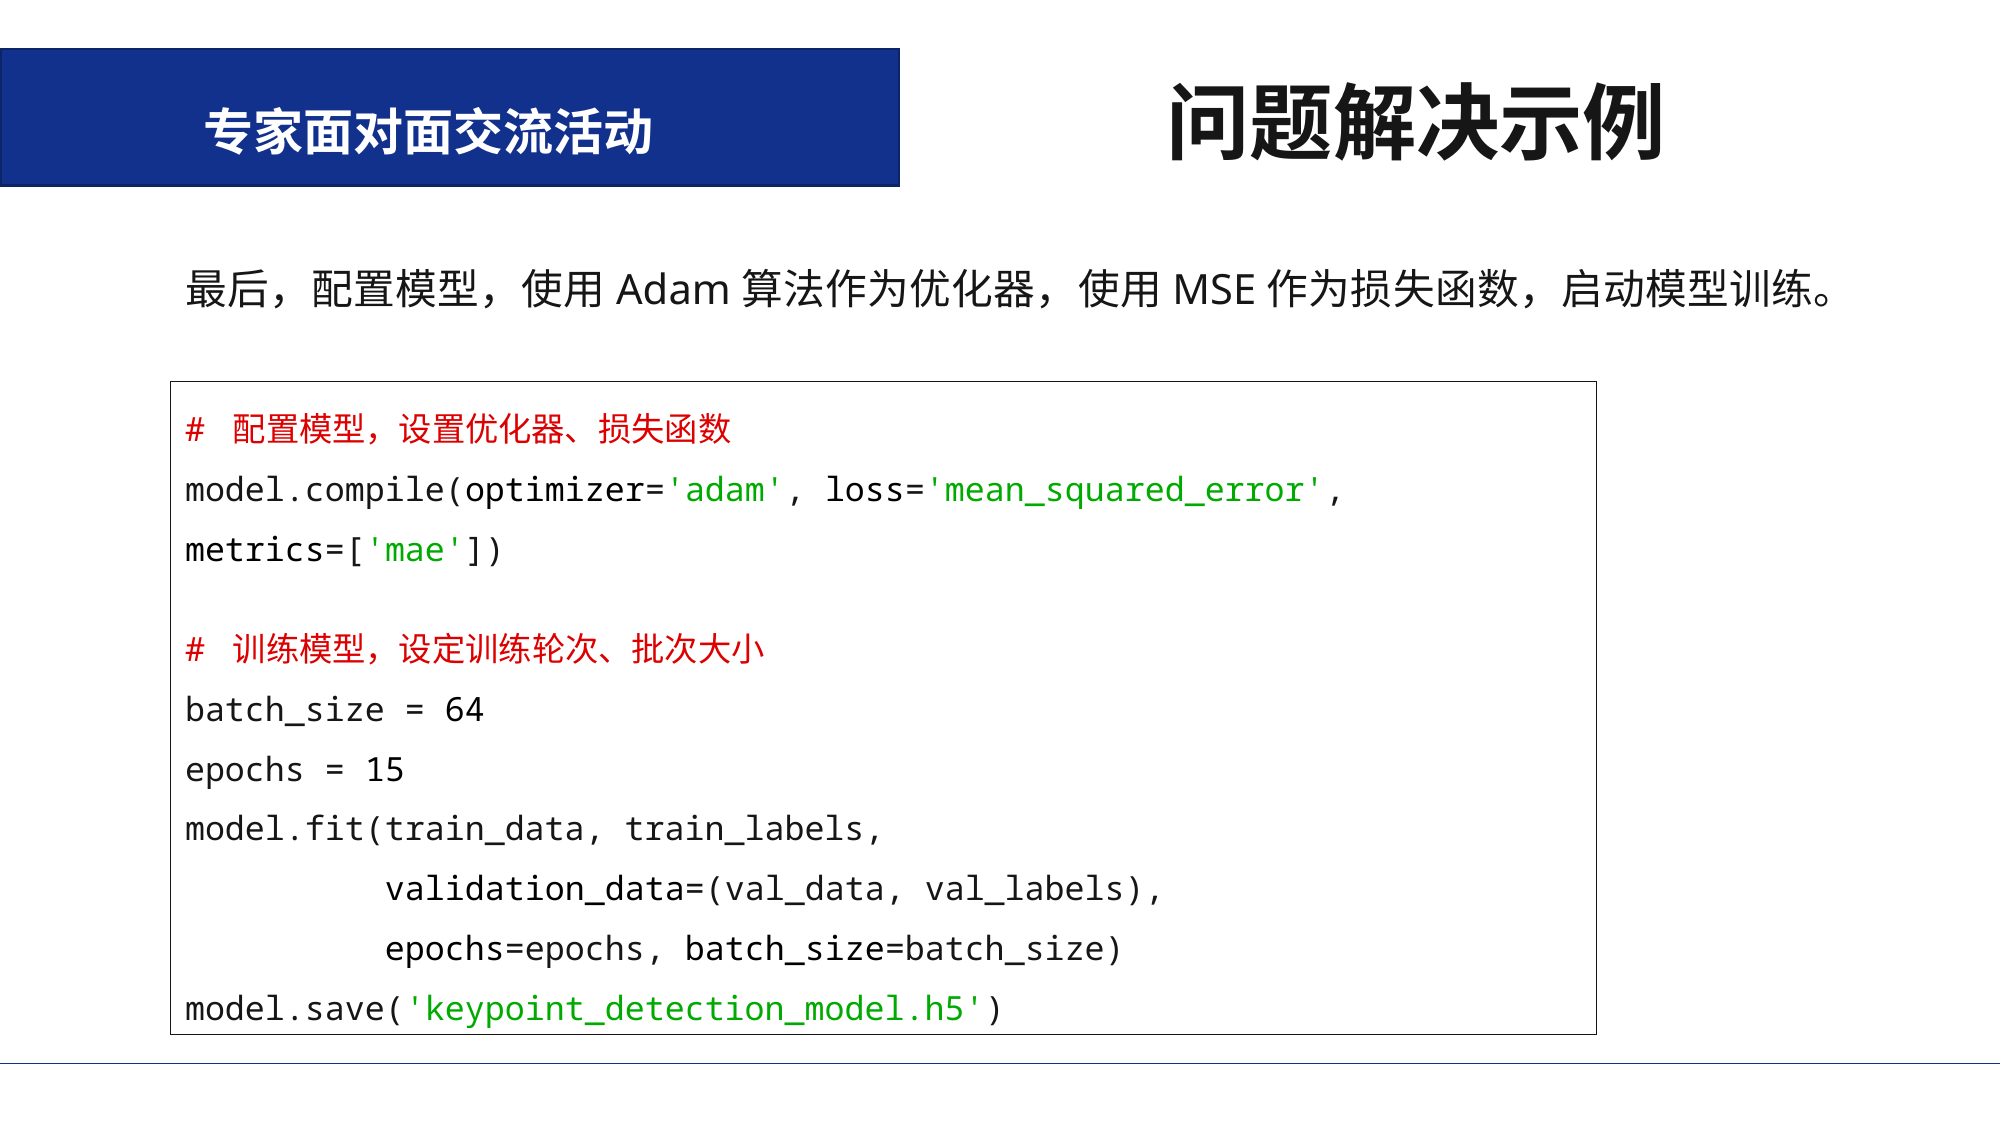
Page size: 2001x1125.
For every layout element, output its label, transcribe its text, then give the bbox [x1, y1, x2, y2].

text_box 专家面对面交流活动 [188, 80, 884, 168]
text_box [0, 48, 900, 187]
text_box 最后，配置模型，使用Adam算法作为优化器，使用MSE作为损失函数，启动模型训练。 [170, 230, 1829, 321]
text_box 问题解决示例 [915, 63, 1917, 178]
text_box # 配置模型，设置优化器、损失函数 model.compile(optimizer='adam', loss='mean_squared_error', metrics=['mae']) # 训练模型，设定训练轮次、批次大小 batch_size = 64 epochs = 15 model.fit(train_data, train_labels, validation_data=(val_data, val_labels), epochs=epochs, batch_size=batch_size) model.save('keypoint_detection_model.h5') [170, 381, 1597, 1035]
